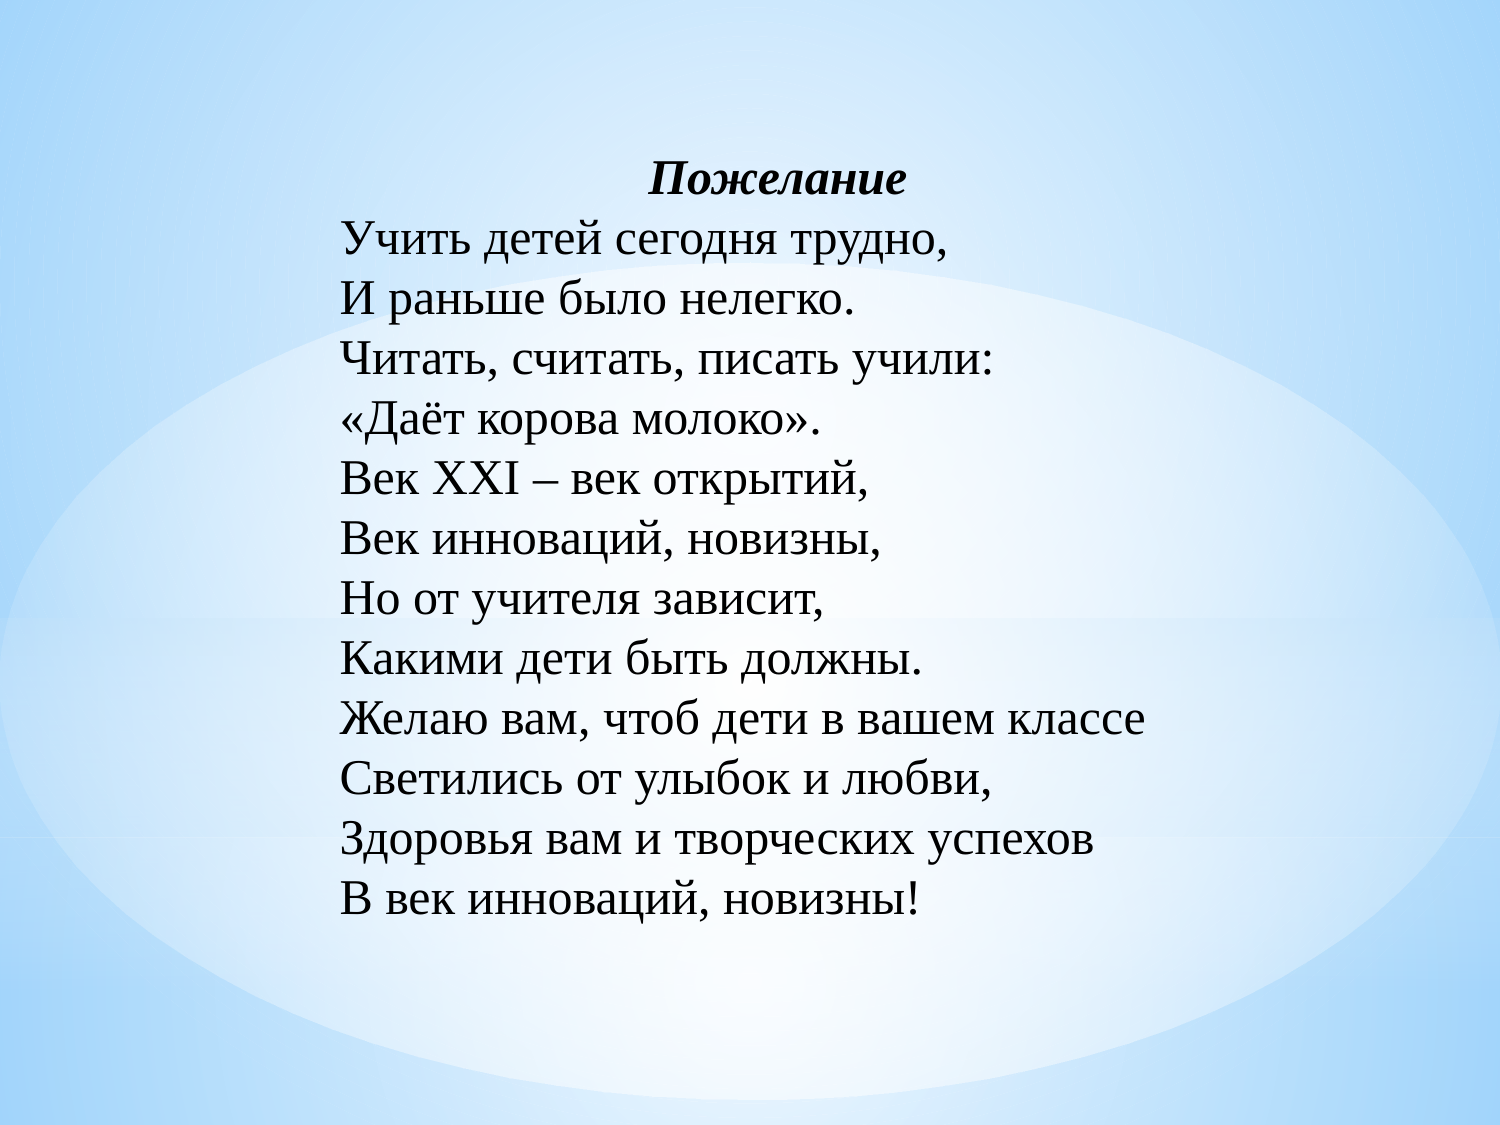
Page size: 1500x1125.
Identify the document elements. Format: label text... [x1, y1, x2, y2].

text_box Пожелание Учить детей сегодня трудно, И раньше было нелегко. Читать, считать, писать учили: «Даёт корова молоко». Век XXI – век открытий, Век инноваций, новизны, Но от учителя зависит, Какими дети быть должны. Желаю вам, чтоб дети в вашем классе Светились от улыбок и любви, Здоровья вам и творческих успехов В век инноваций, новизны! [324, 137, 1232, 932]
